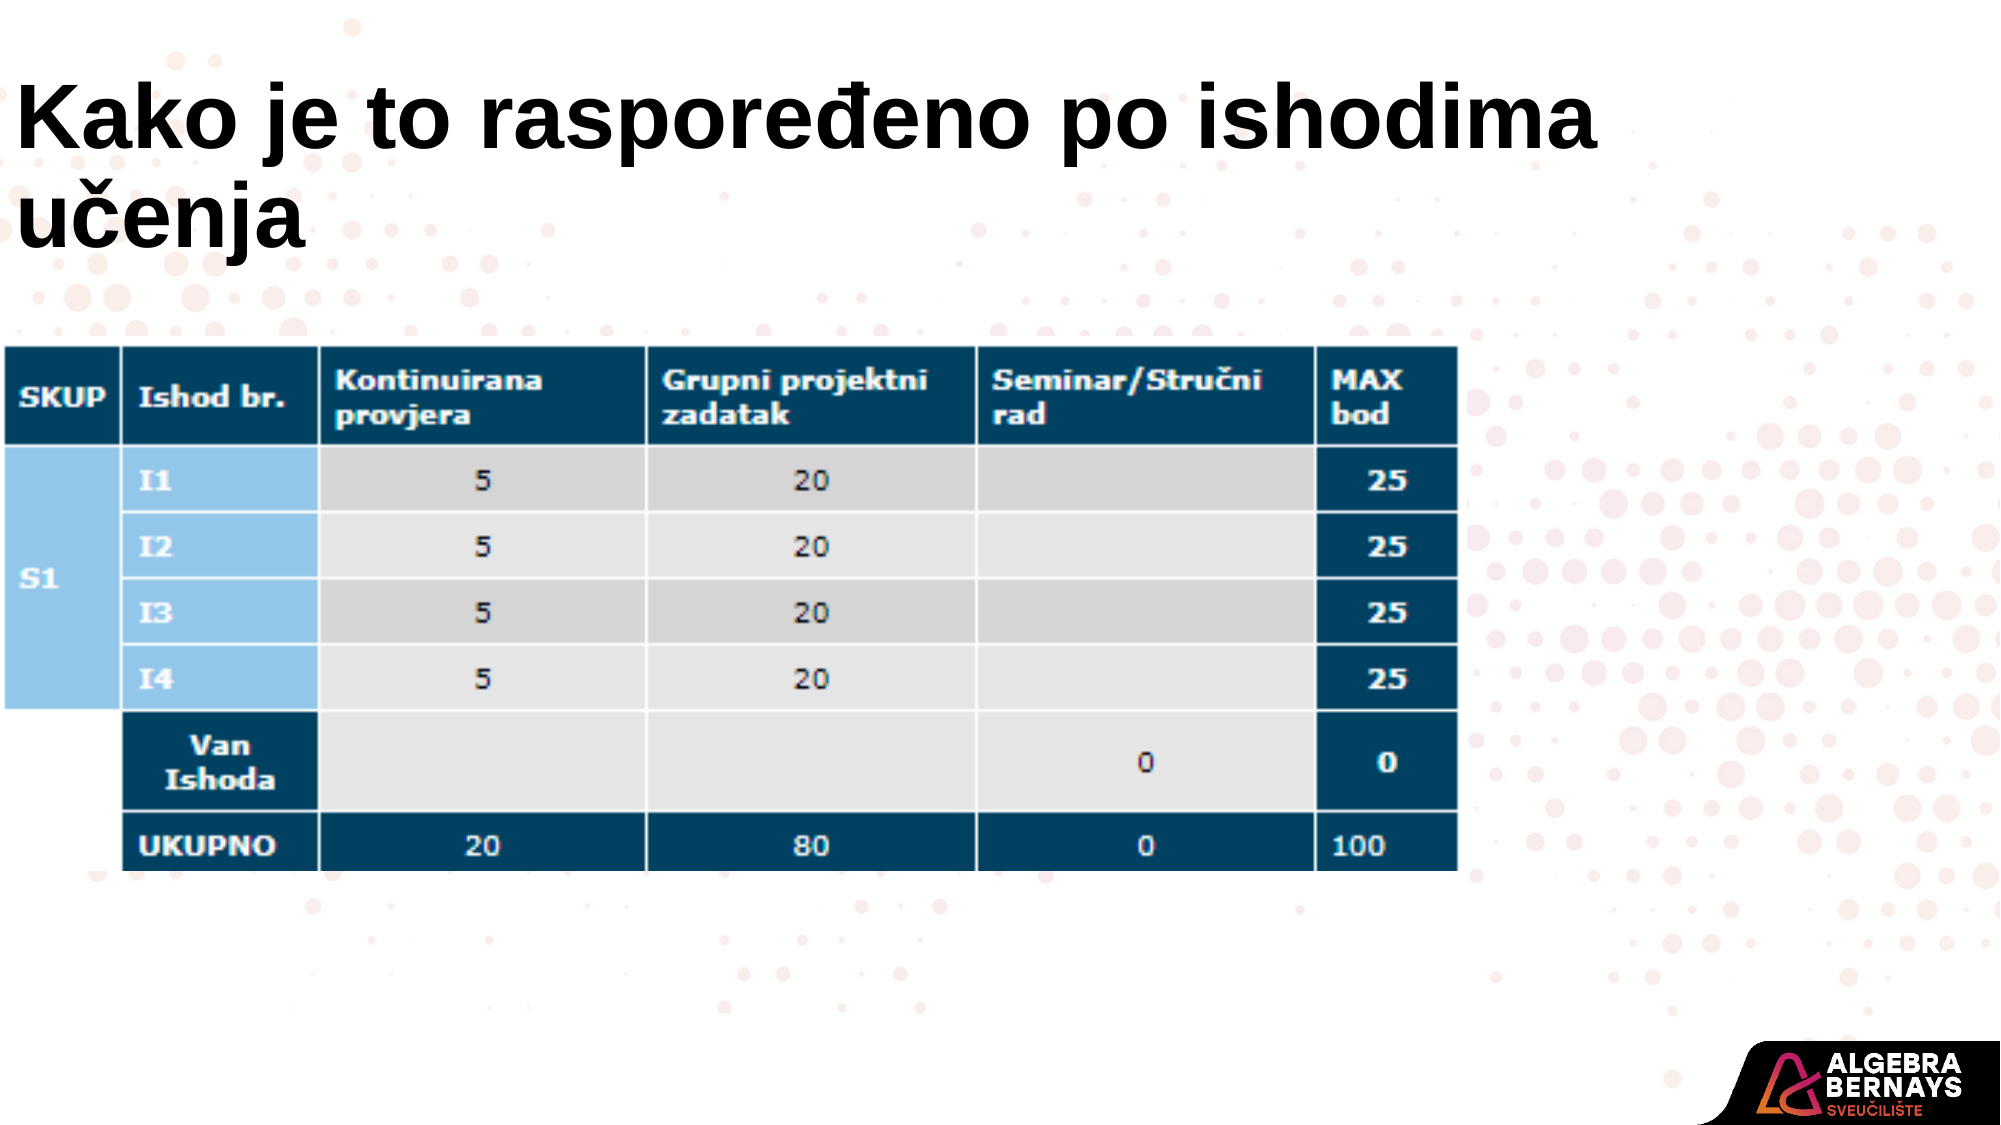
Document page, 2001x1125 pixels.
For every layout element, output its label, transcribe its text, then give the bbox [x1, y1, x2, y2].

title Kako je to raspoređeno po ishodima učenja [0, 59, 1725, 278]
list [0, 336, 1467, 871]
picture [0, 0, 2000, 1125]
